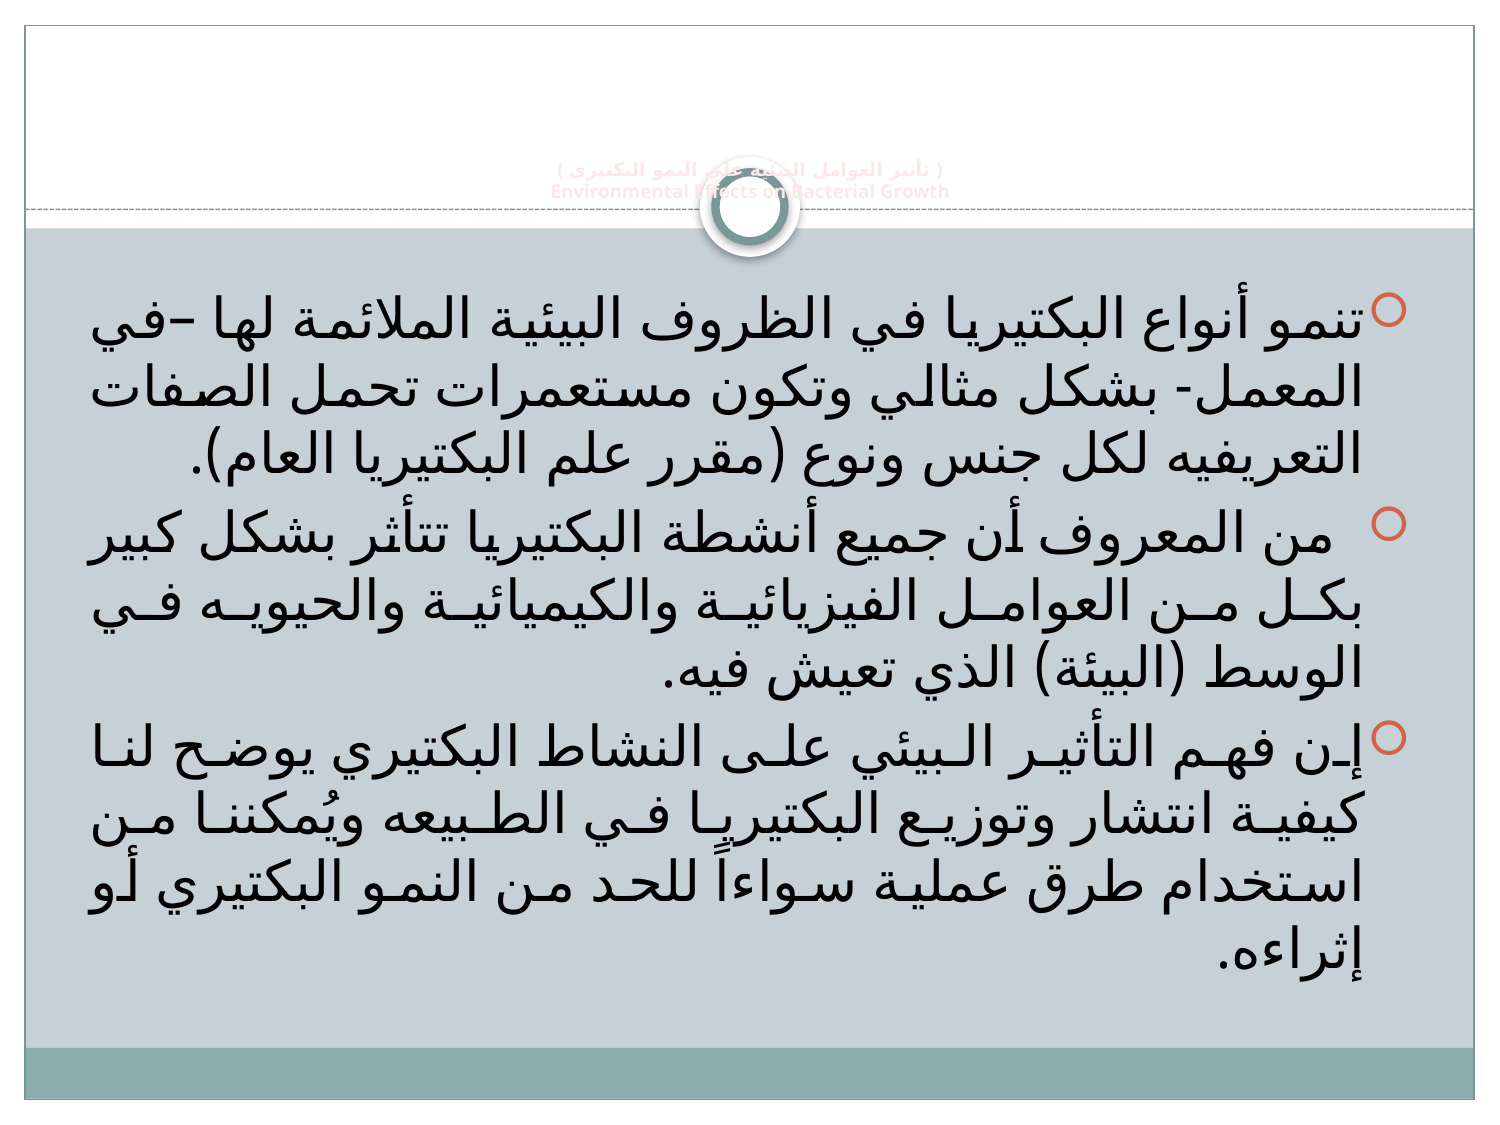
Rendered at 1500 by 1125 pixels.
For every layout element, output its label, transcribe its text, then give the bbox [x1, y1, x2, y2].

list تنمو أنواع البكتيريا في الظروف البيئية الملائمة لها –في المعمل- بشكل مثالي وتكون مستعمرات تحمل الصفات التعريفيه لكل جنس ونوع (مقرر علم البكتيريا العام). من المعروف أن جميع أنشطة البكتيريا تتأثر بشكل كبير بكل من العوامل الفيزيائية والكيميائية والحيويه في الوسط (البيئة) الذي تعيش فيه. إن فهم التأثير البيئي على النشاط البكتيري يوضح لنا كيفية انتشار وتوزيع البكتيريا في الطبيعه ويُمكننا من استخدام طرق عملية سواءاً للحد من النمو البكتيري أو إثراءه. [75, 275, 1425, 1005]
title ( تأثير العوامل البيئية على النمو البكتيري ) Environmental Effects on Bacterial Growth [75, 149, 1425, 233]
